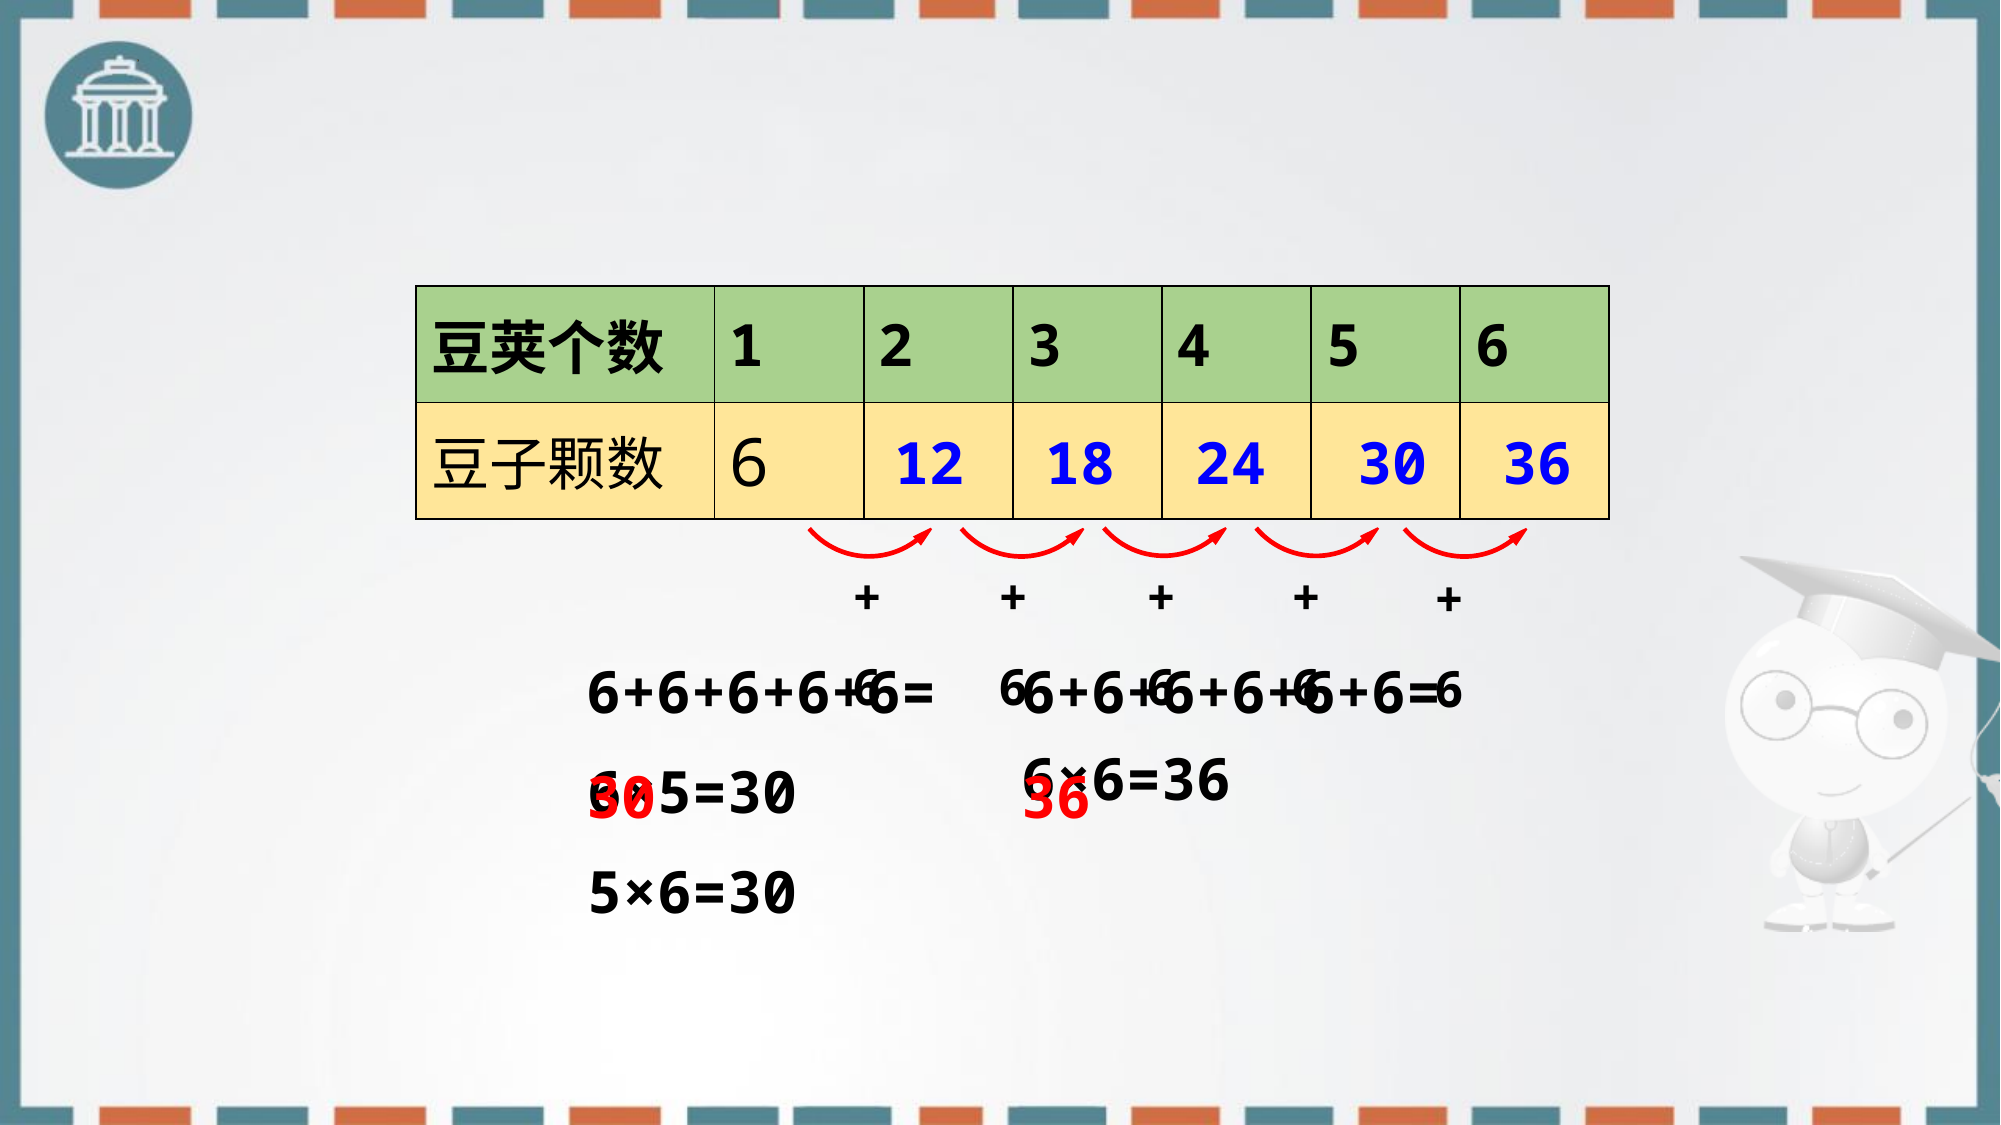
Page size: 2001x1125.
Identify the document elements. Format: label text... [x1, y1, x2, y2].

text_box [1385, 400, 1543, 622]
picture [0, 0, 2000, 1125]
text_box 6+6+6+6+6+6=36 [1006, 620, 1459, 838]
text_box 5×6=30 [572, 838, 830, 933]
text_box 6+6+6+6+6=30 [571, 612, 963, 838]
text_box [790, 400, 943, 620]
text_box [1085, 399, 1237, 620]
table_header 5 [1312, 287, 1459, 400]
table_header 4 [1163, 287, 1310, 399]
table_cell 豆子颗数 [417, 403, 714, 518]
table_header 1 [715, 287, 863, 402]
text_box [943, 400, 1085, 620]
table_header 3 [1014, 287, 1161, 400]
table_header 2 [865, 287, 1012, 400]
table_cell [1543, 403, 1608, 518]
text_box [1237, 399, 1394, 620]
text_box 36 [1543, 418, 1588, 503]
table_cell 6 [715, 403, 790, 518]
table_header 豆荚个数 [417, 287, 714, 402]
table_header 6 [1461, 287, 1608, 402]
